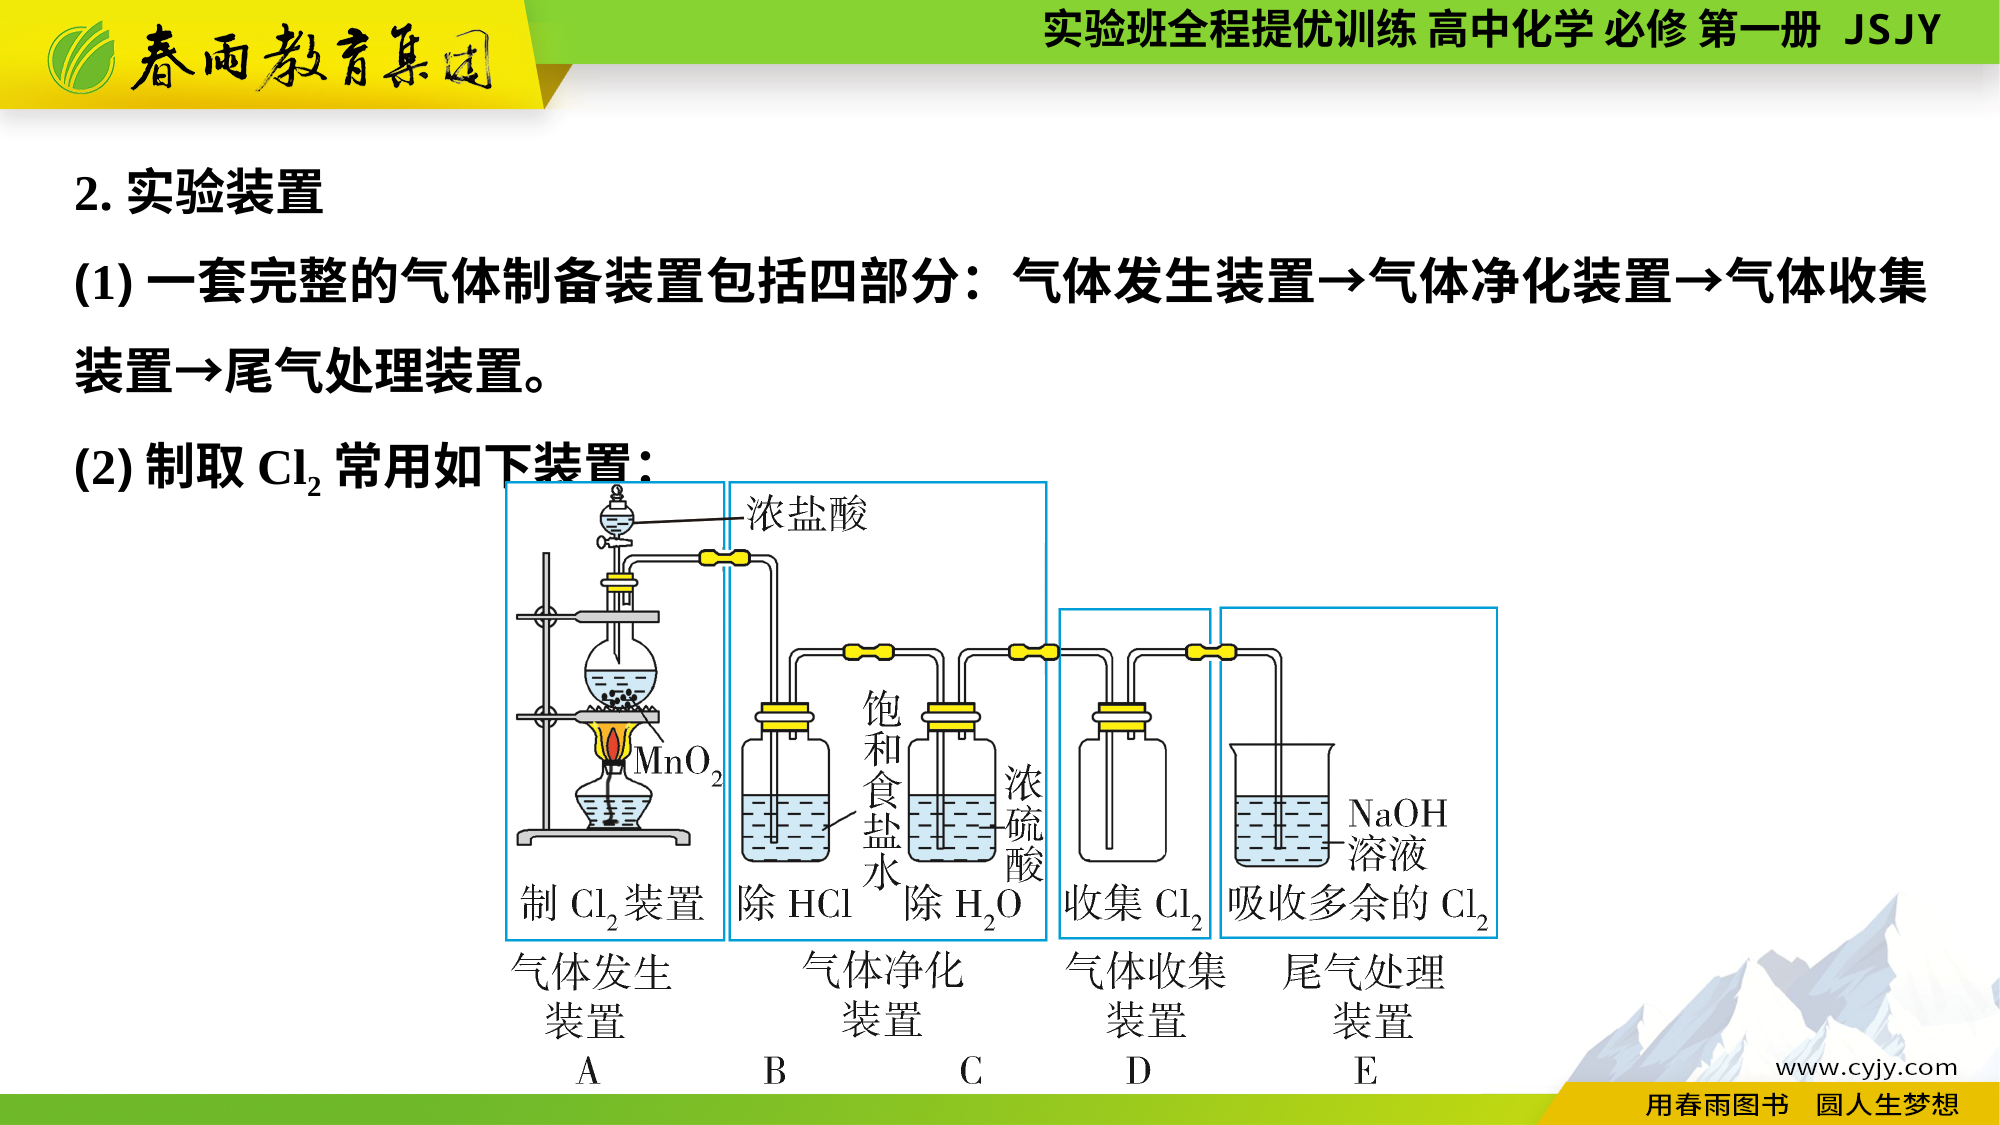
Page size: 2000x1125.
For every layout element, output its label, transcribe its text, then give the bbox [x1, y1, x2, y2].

picture [0, 0, 2000, 1125]
list 2.实验装置 (1)一套完整的气体制备装置包括四部分：气体发生装置→气体净化装置→气体收集装置→尾气处理装置。 (2)制取Cl2常用如下装置： [59, 122, 1944, 490]
